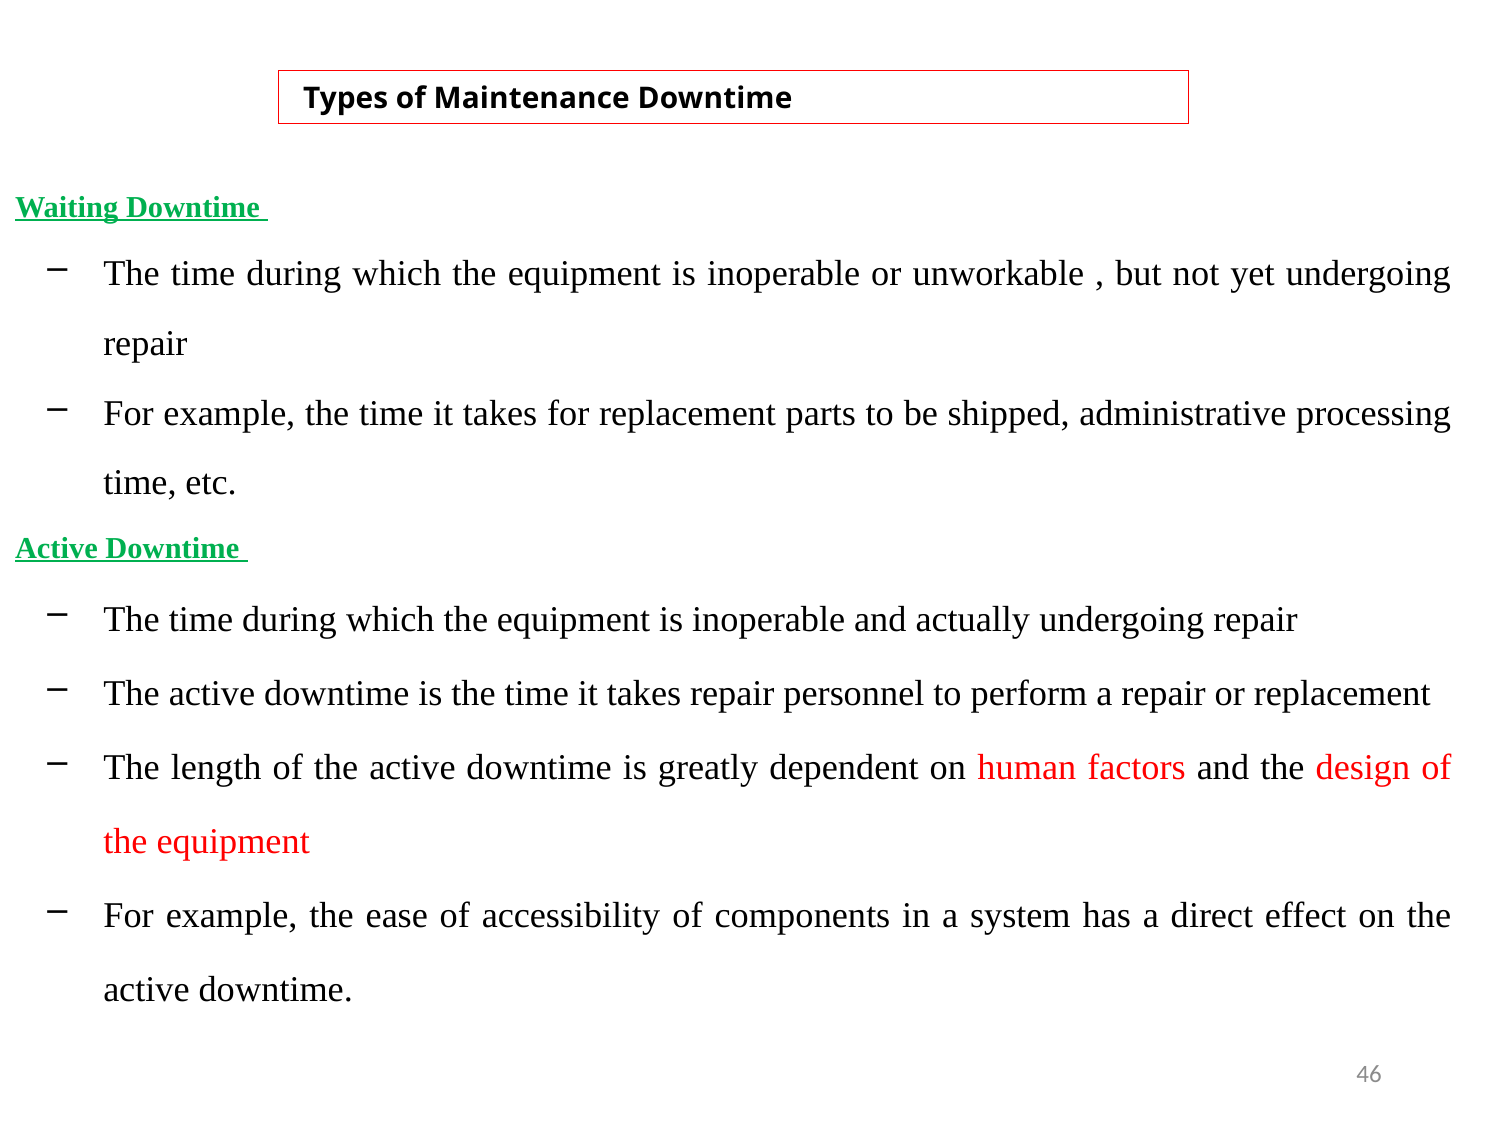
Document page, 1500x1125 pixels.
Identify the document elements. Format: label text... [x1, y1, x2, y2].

list Waiting Downtime The time during which the equipment is inoperable or unworkable , but not yet undergoing repair For example, the time it takes for replacement parts to be shipped, administrative processing time, etc. Active Downtime The time during which the equipment is inoperable and actually undergoing repair The active downtime is the time it takes repair personnel to perform a repair or replacement The length of the active downtime is greatly dependent on human factors and the design of the equipment For example, the ease of accessibility of components in a system has a direct effect on the active downtime. [0, 157, 1467, 1043]
slide_number 46 [1059, 1042, 1397, 1103]
title Types of Maintenance Downtime [278, 70, 1189, 124]
